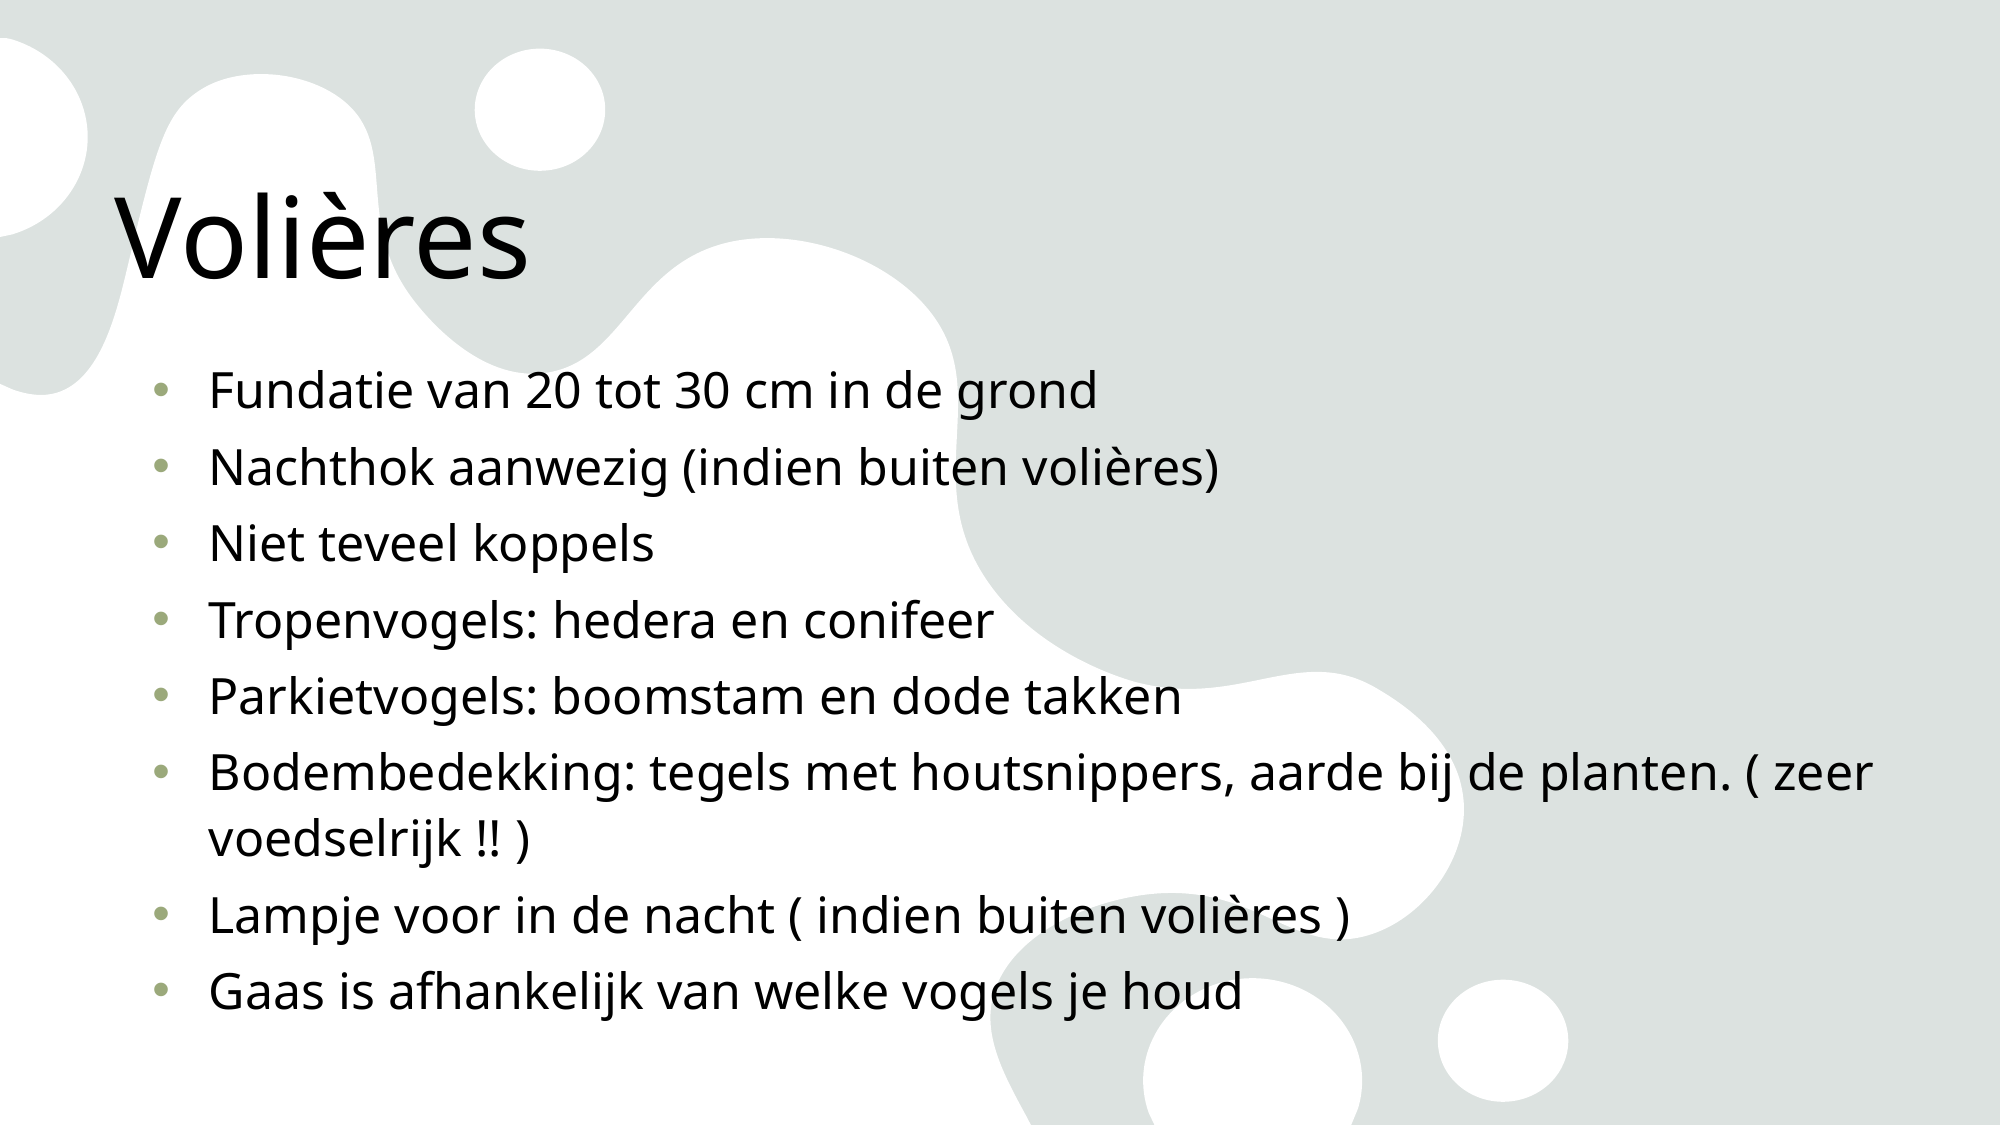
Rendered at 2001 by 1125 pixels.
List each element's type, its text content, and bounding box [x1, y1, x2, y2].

list Fundatie van 20 tot 30 cm in de grond Nachthok aanwezig (indien buiten volières) Niet teveel koppels Tropenvogels: hedera en conifeer Parkietvogels: boomstam en dode takken Bodembedekking: tegels met houtsnippers, aarde bij de planten. ( zeer voedselrijk !! ) Lampje voor in de nacht ( indien buiten volières ) Gaas is afhankelijk van welke vogels je houd [99, 345, 1900, 1050]
title Volières [99, 91, 1900, 309]
